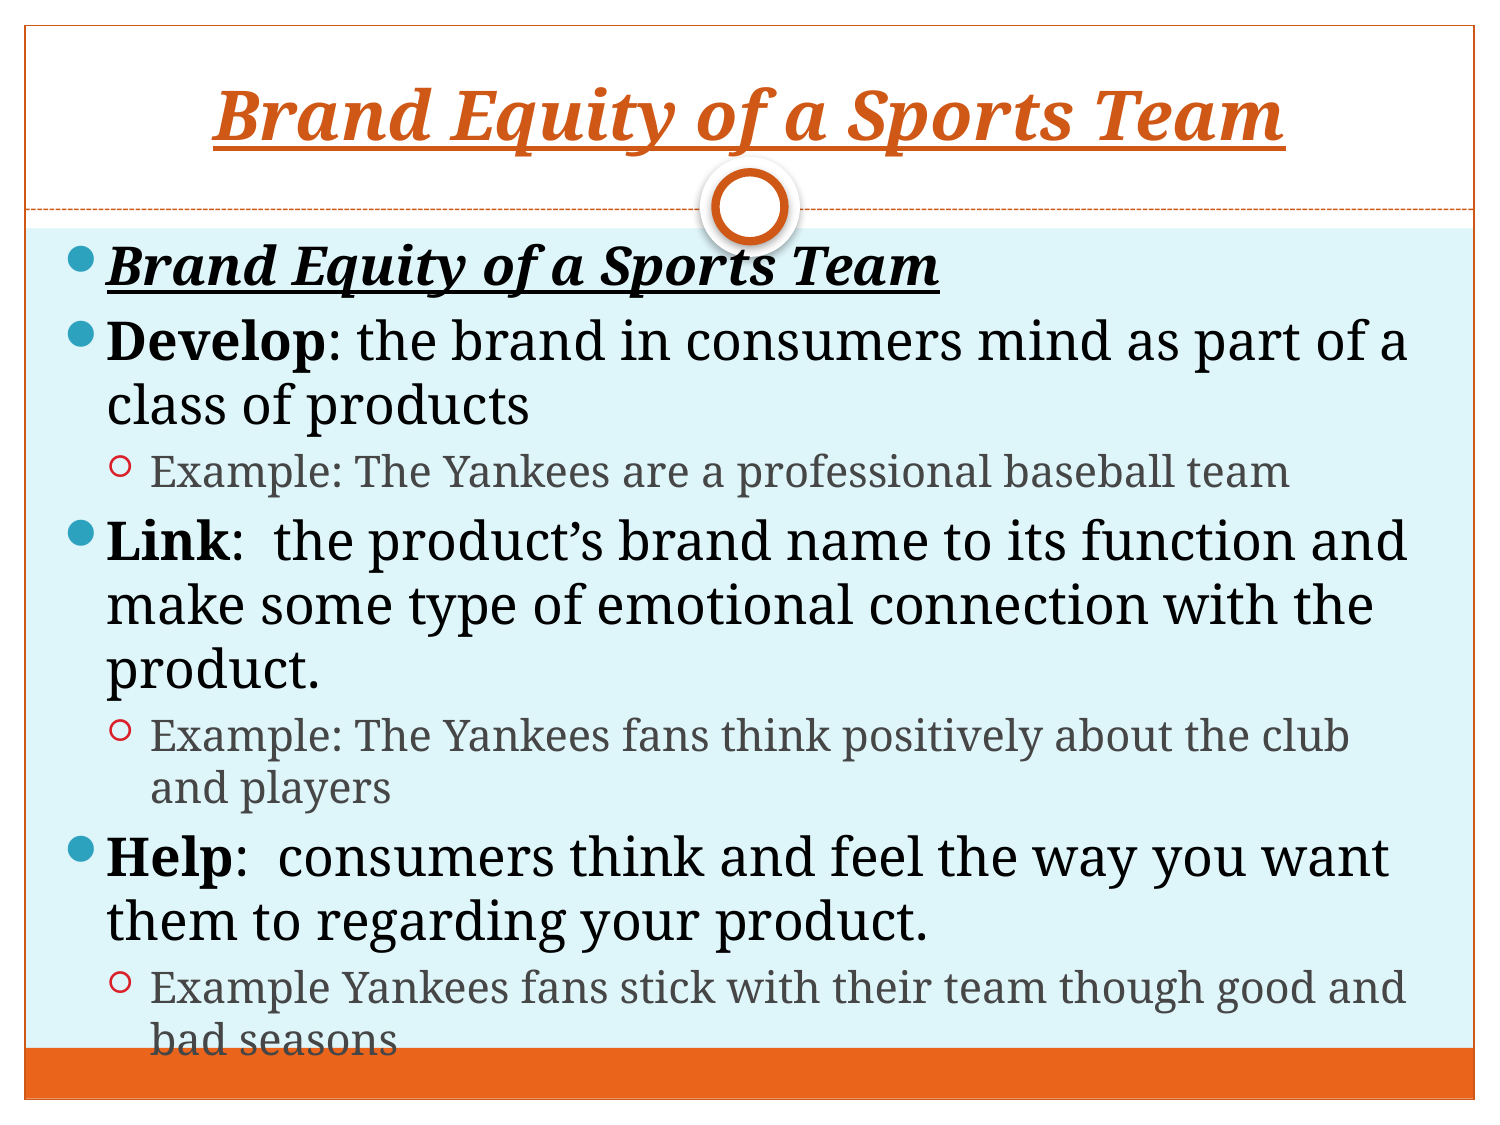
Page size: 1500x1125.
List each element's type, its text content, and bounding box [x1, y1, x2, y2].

title Brand Equity of a Sports Team [49, 37, 1450, 162]
list Brand Equity of a Sports Team Develop: the brand in consumers mind as part of a class of products Example: The Yankees are a professional baseball team Link: the product’s brand name to its function and make some type of emotional connection with the product. Example: The Yankees fans think positively about the club and players Help: consumers think and feel the way you want them to regarding your product. Example Yankees fans stick with their team though good and bad seasons [49, 224, 1445, 1075]
